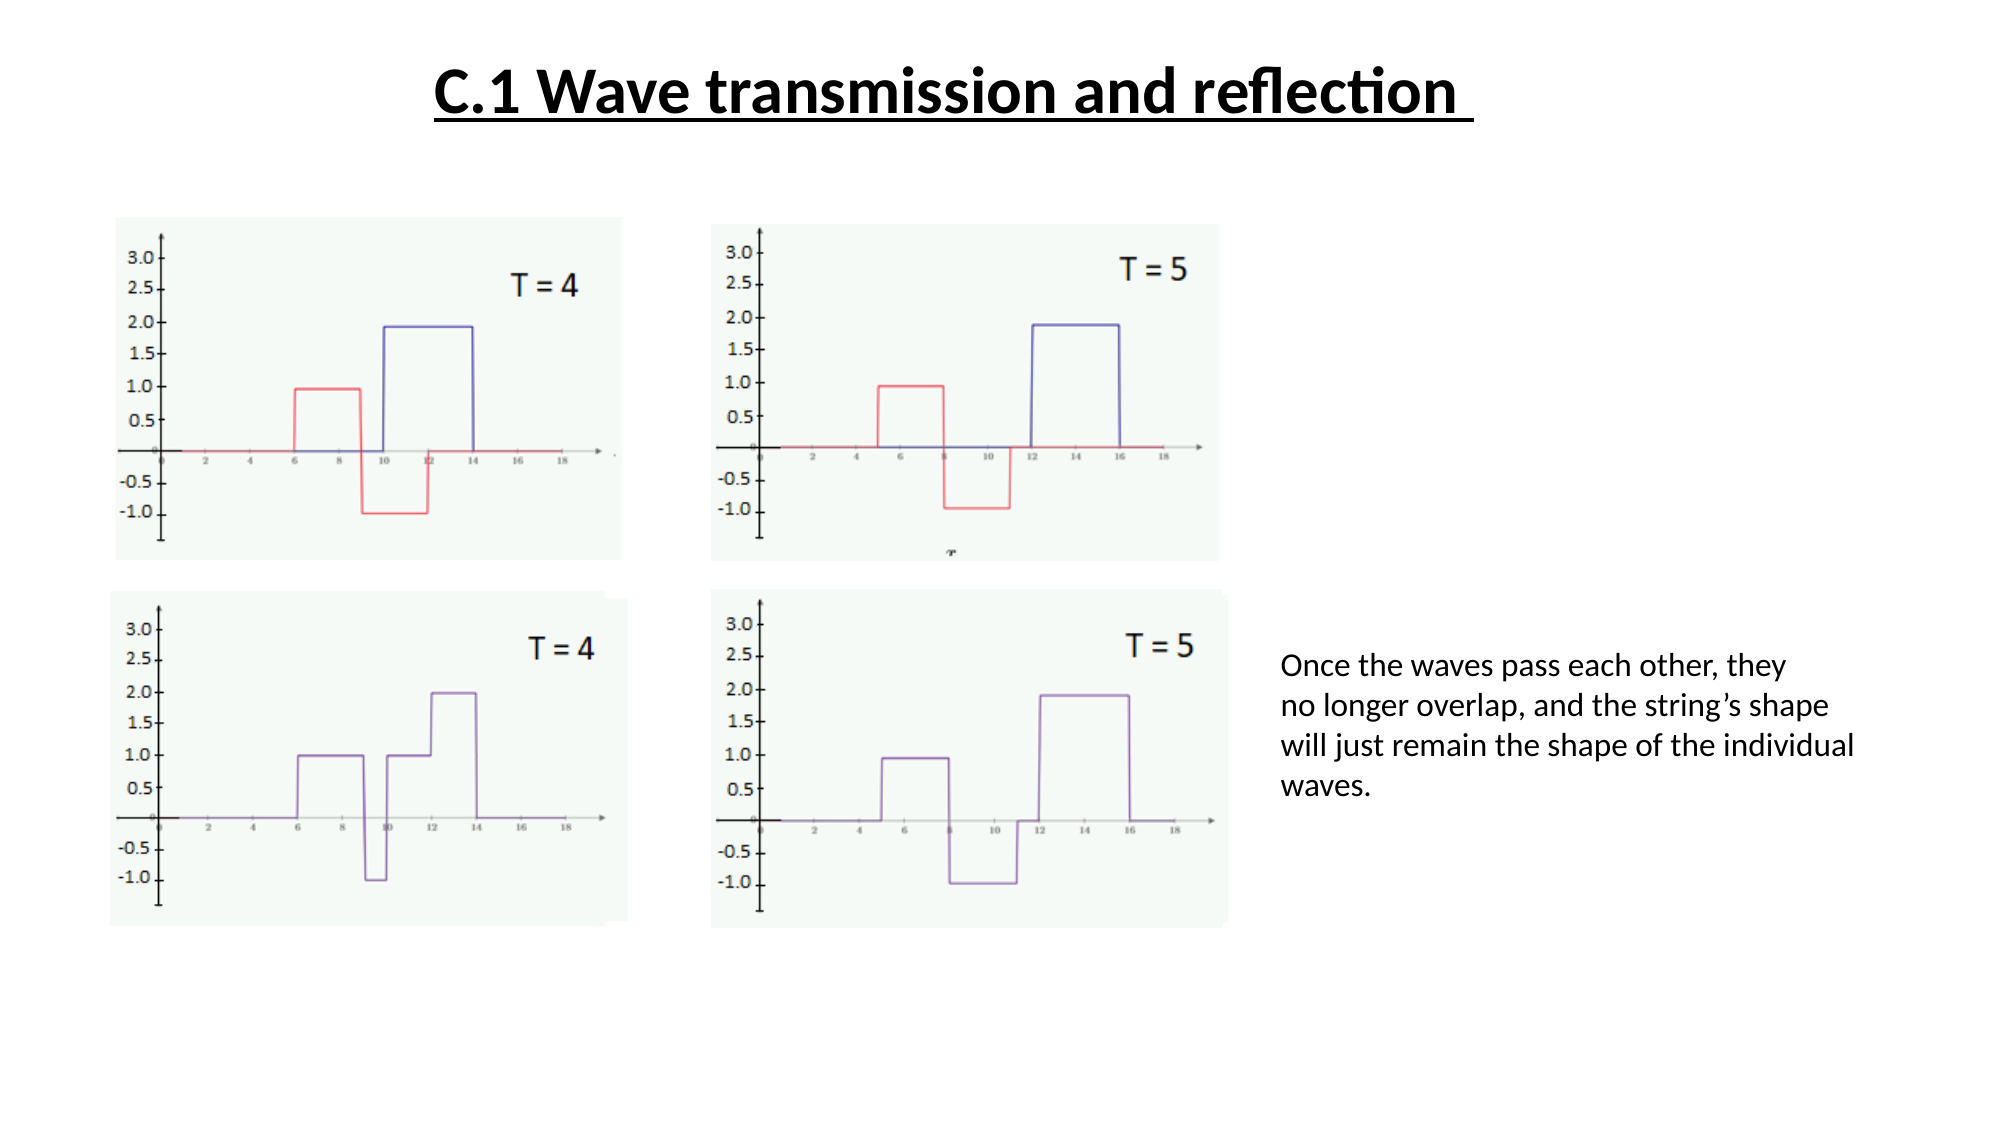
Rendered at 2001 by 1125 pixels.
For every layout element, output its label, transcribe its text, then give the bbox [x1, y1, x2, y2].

text_box Once the waves pass each other, they no longer overlap, and the string’s shape will just remain the shape of the individual waves. [1265, 635, 1879, 811]
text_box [710, 589, 1229, 928]
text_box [115, 217, 622, 560]
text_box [109, 591, 628, 926]
text_box C.1 Wave transmission and reflection [419, 48, 1696, 144]
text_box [710, 224, 1219, 561]
